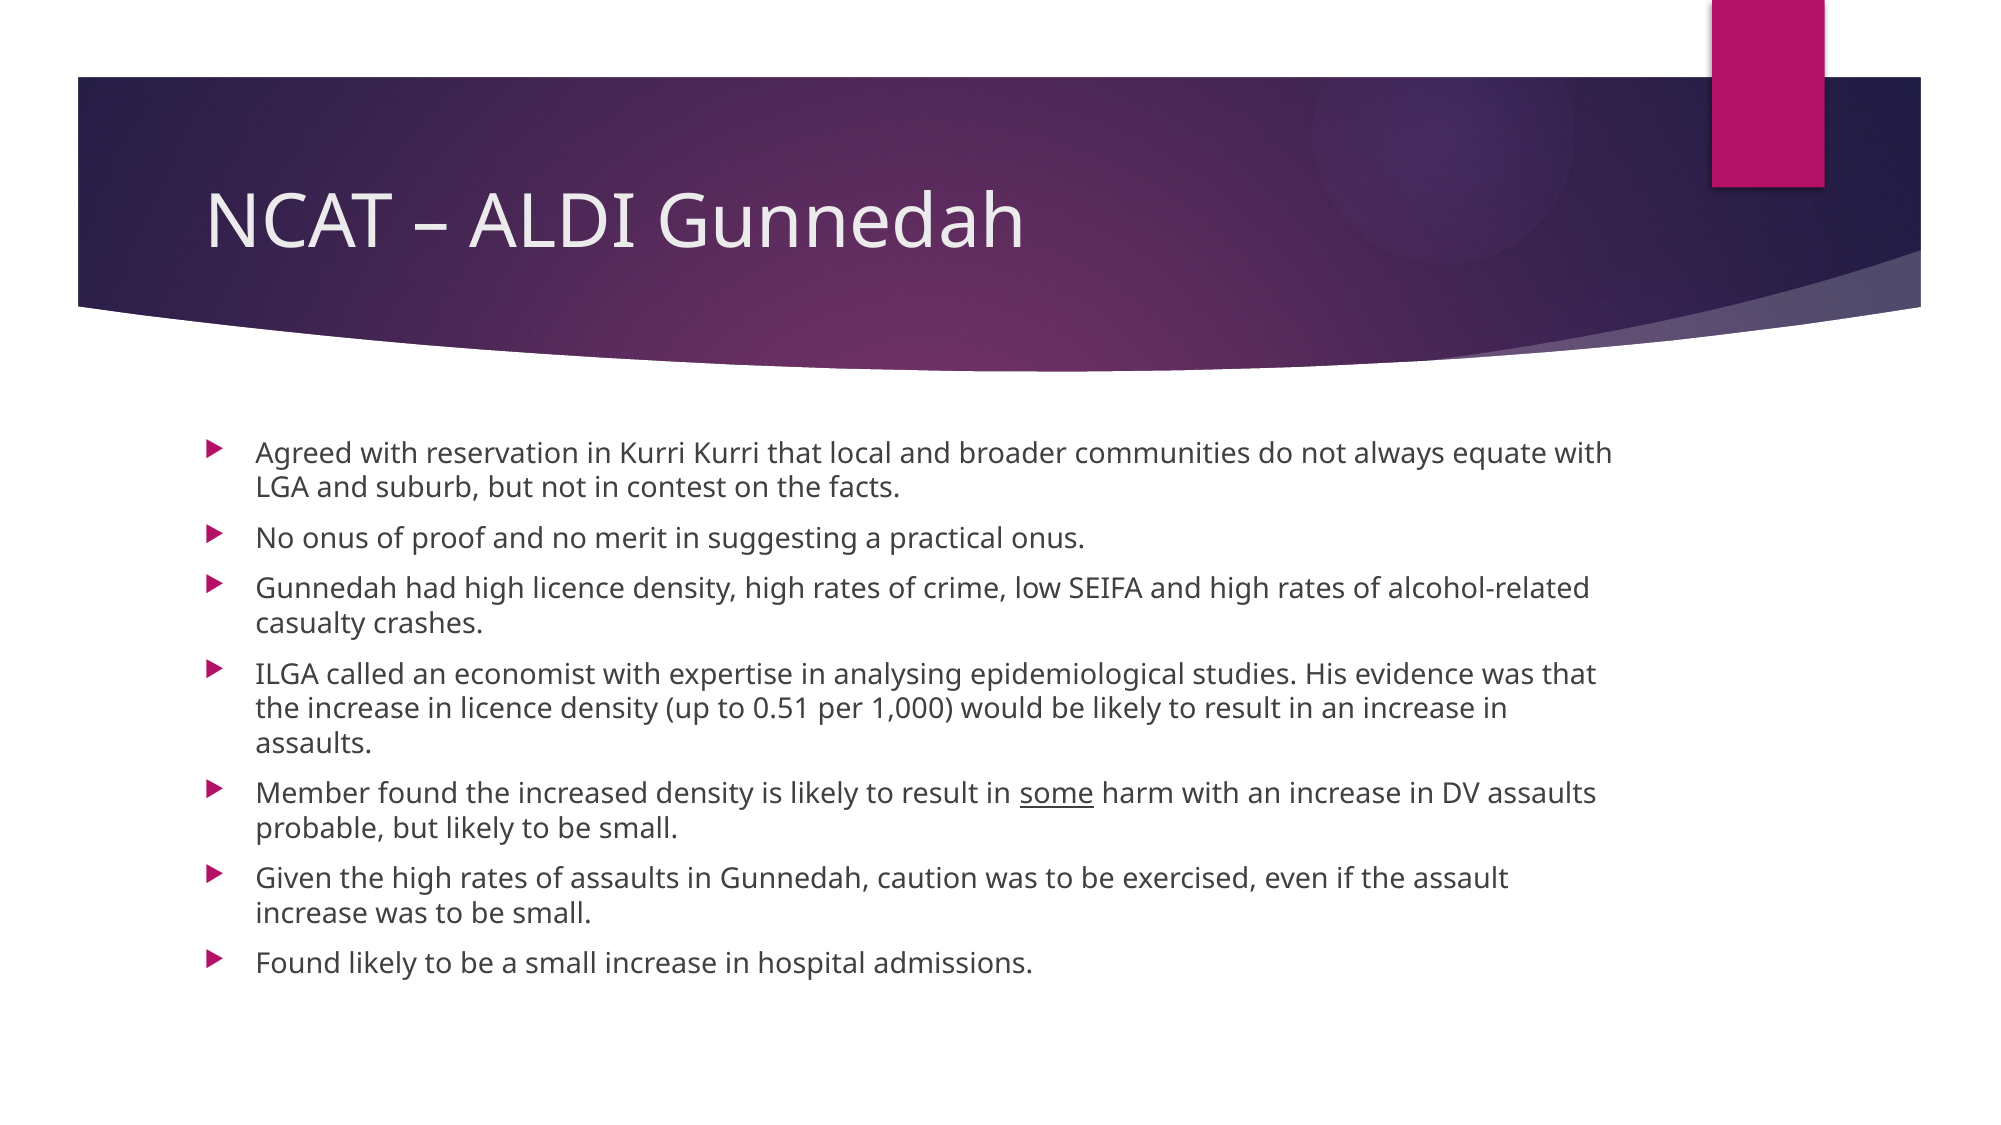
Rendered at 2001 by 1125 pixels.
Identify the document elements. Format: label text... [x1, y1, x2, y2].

title NCAT – ALDI Gunnedah [189, 159, 1627, 276]
list Agreed with reservation in Kurri Kurri that local and broader communities do not always equate with LGA and suburb, but not in contest on the facts. No onus of proof and no merit in suggesting a practical onus. Gunnedah had high licence density, high rates of crime, low SEIFA and high rates of alcohol-related casualty crashes. ILGA called an economist with expertise in analysing epidemiological studies. His evidence was that the increase in licence density (up to 0.51 per 1,000) would be likely to result in an increase in assaults. Member found the increased density is likely to result in some harm with an increase in DV assaults probable, but likely to be small. Given the high rates of assaults in Gunnedah, caution was to be exercised, even if the assault increase was to be small. Found likely to be a small increase in hospital admissions. [189, 427, 1638, 988]
